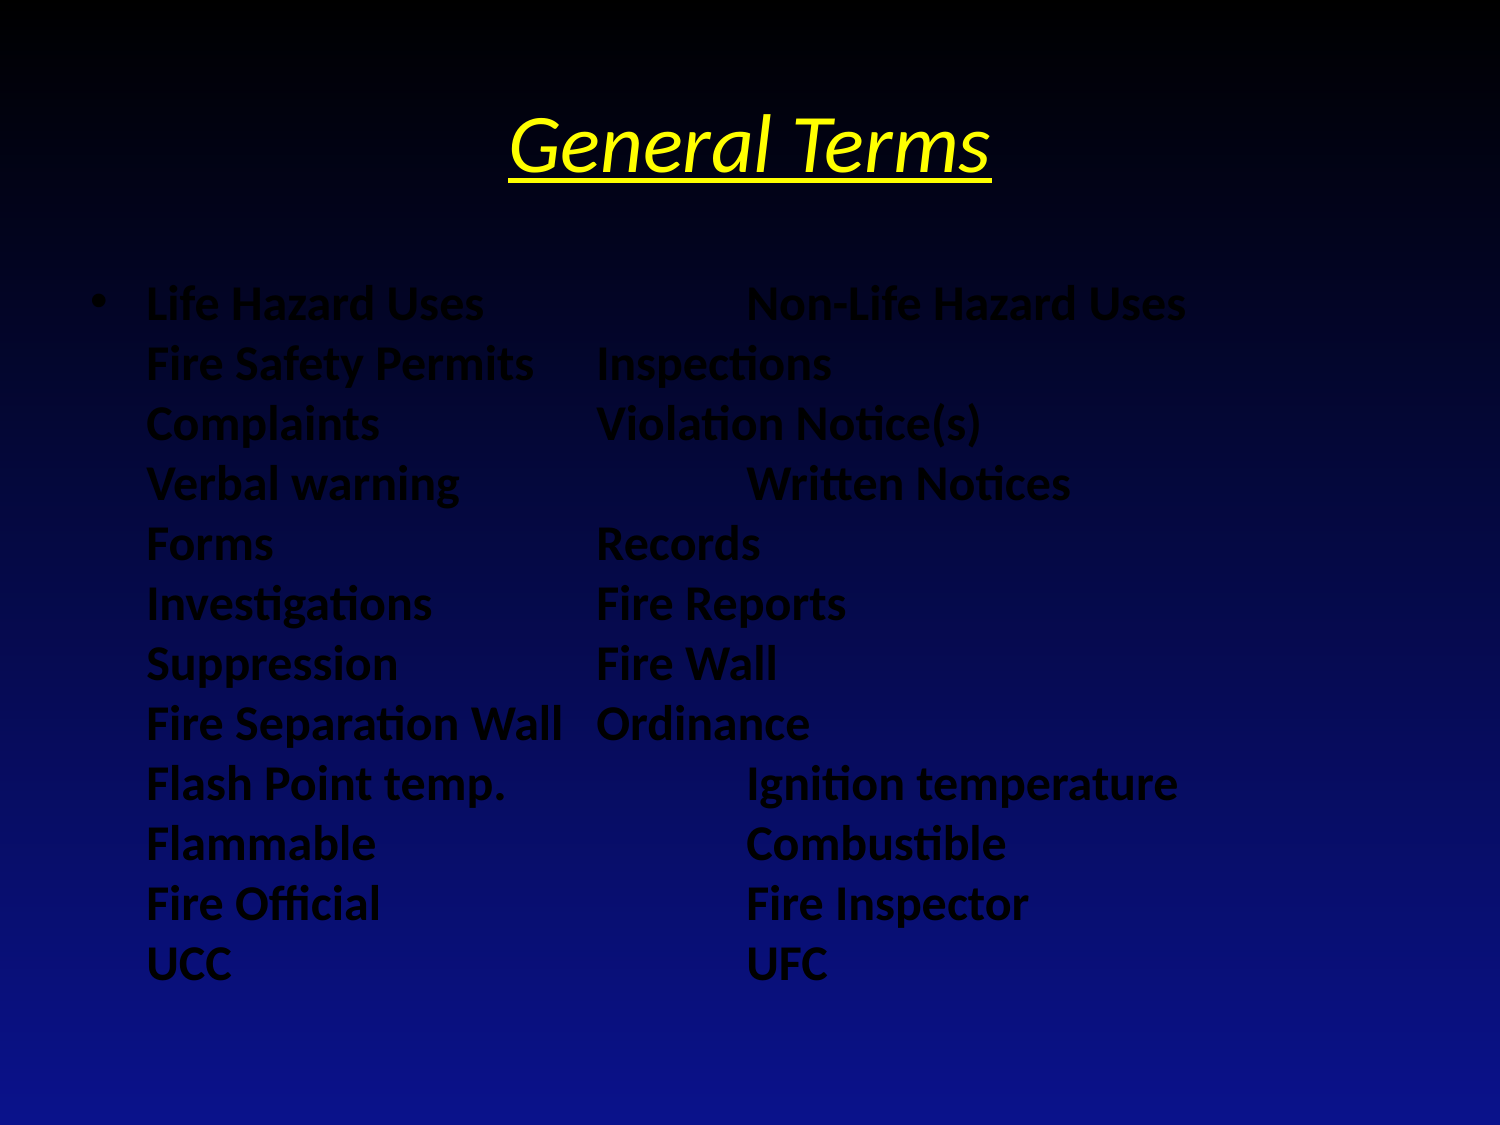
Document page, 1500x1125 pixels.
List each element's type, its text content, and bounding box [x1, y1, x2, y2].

list Life Hazard Uses Non-Life Hazard Uses Fire Safety Permits Inspections Complaints Violation Notice(s) Verbal warning Written Notices Forms Records Investigations Fire Reports Suppression Fire Wall Fire Separation Wall Ordinance Flash Point temp. Ignition temperature Flammable Combustible Fire Official Fire Inspector UCC UFC [75, 262, 1425, 1005]
title General Terms [75, 45, 1425, 233]
